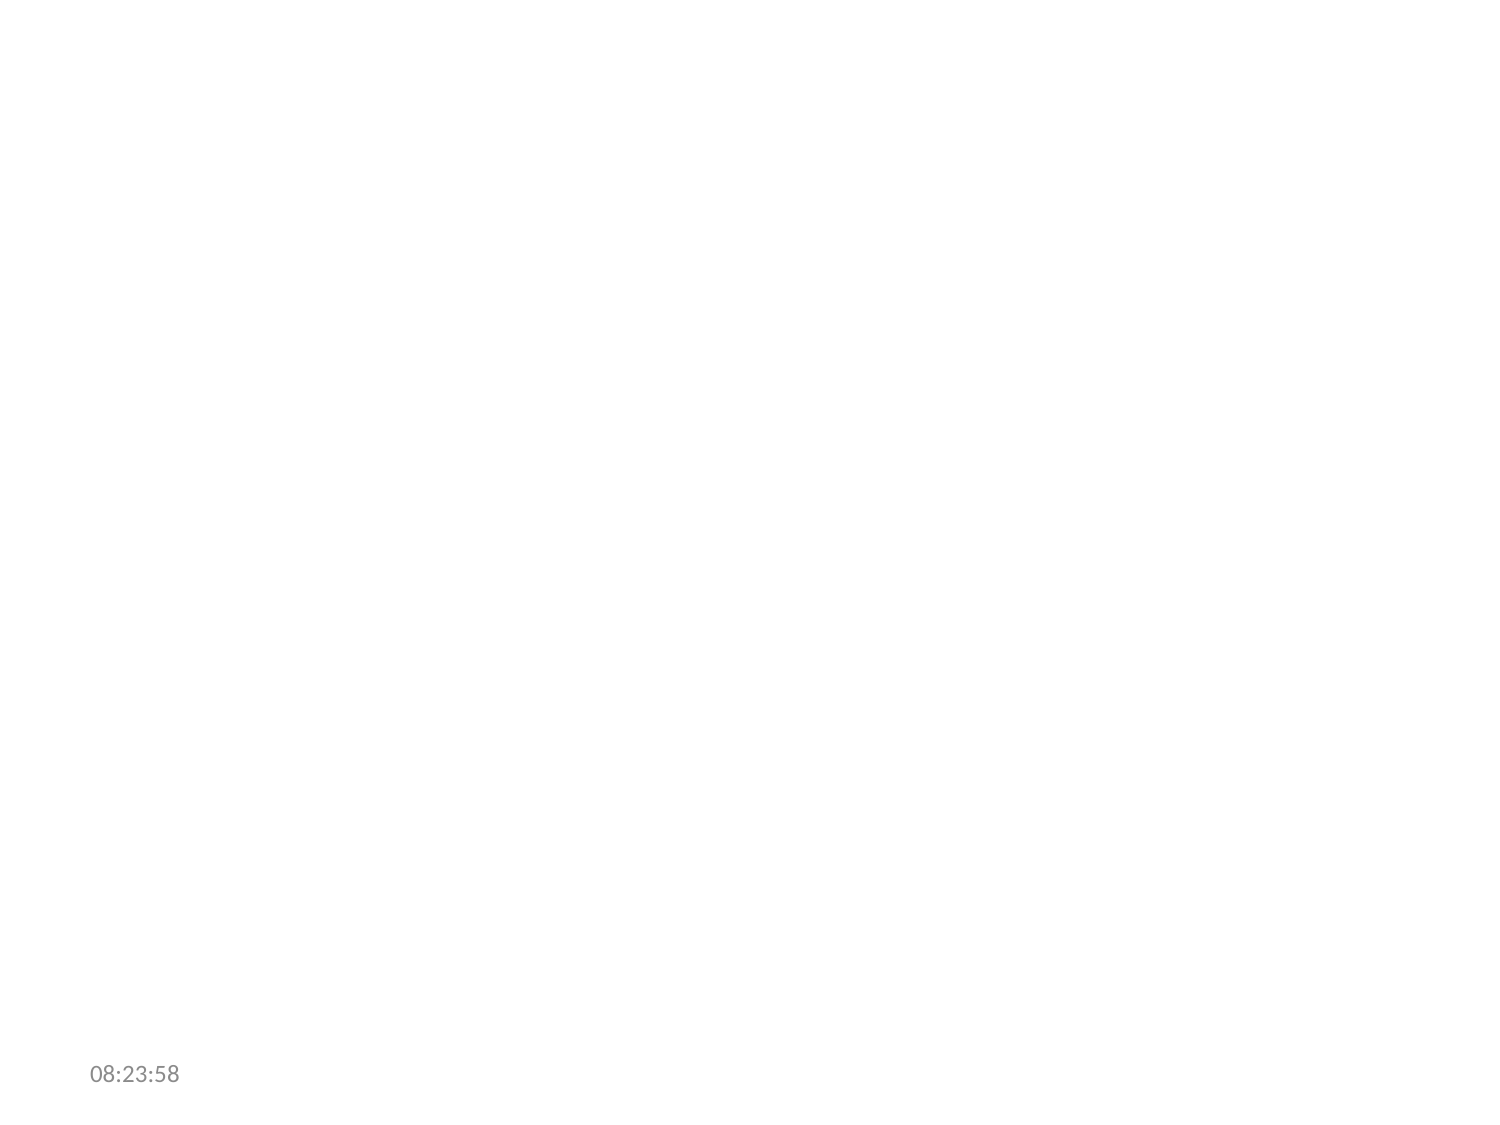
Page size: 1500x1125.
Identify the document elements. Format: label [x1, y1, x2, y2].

slide_number [75, 1042, 425, 1103]
